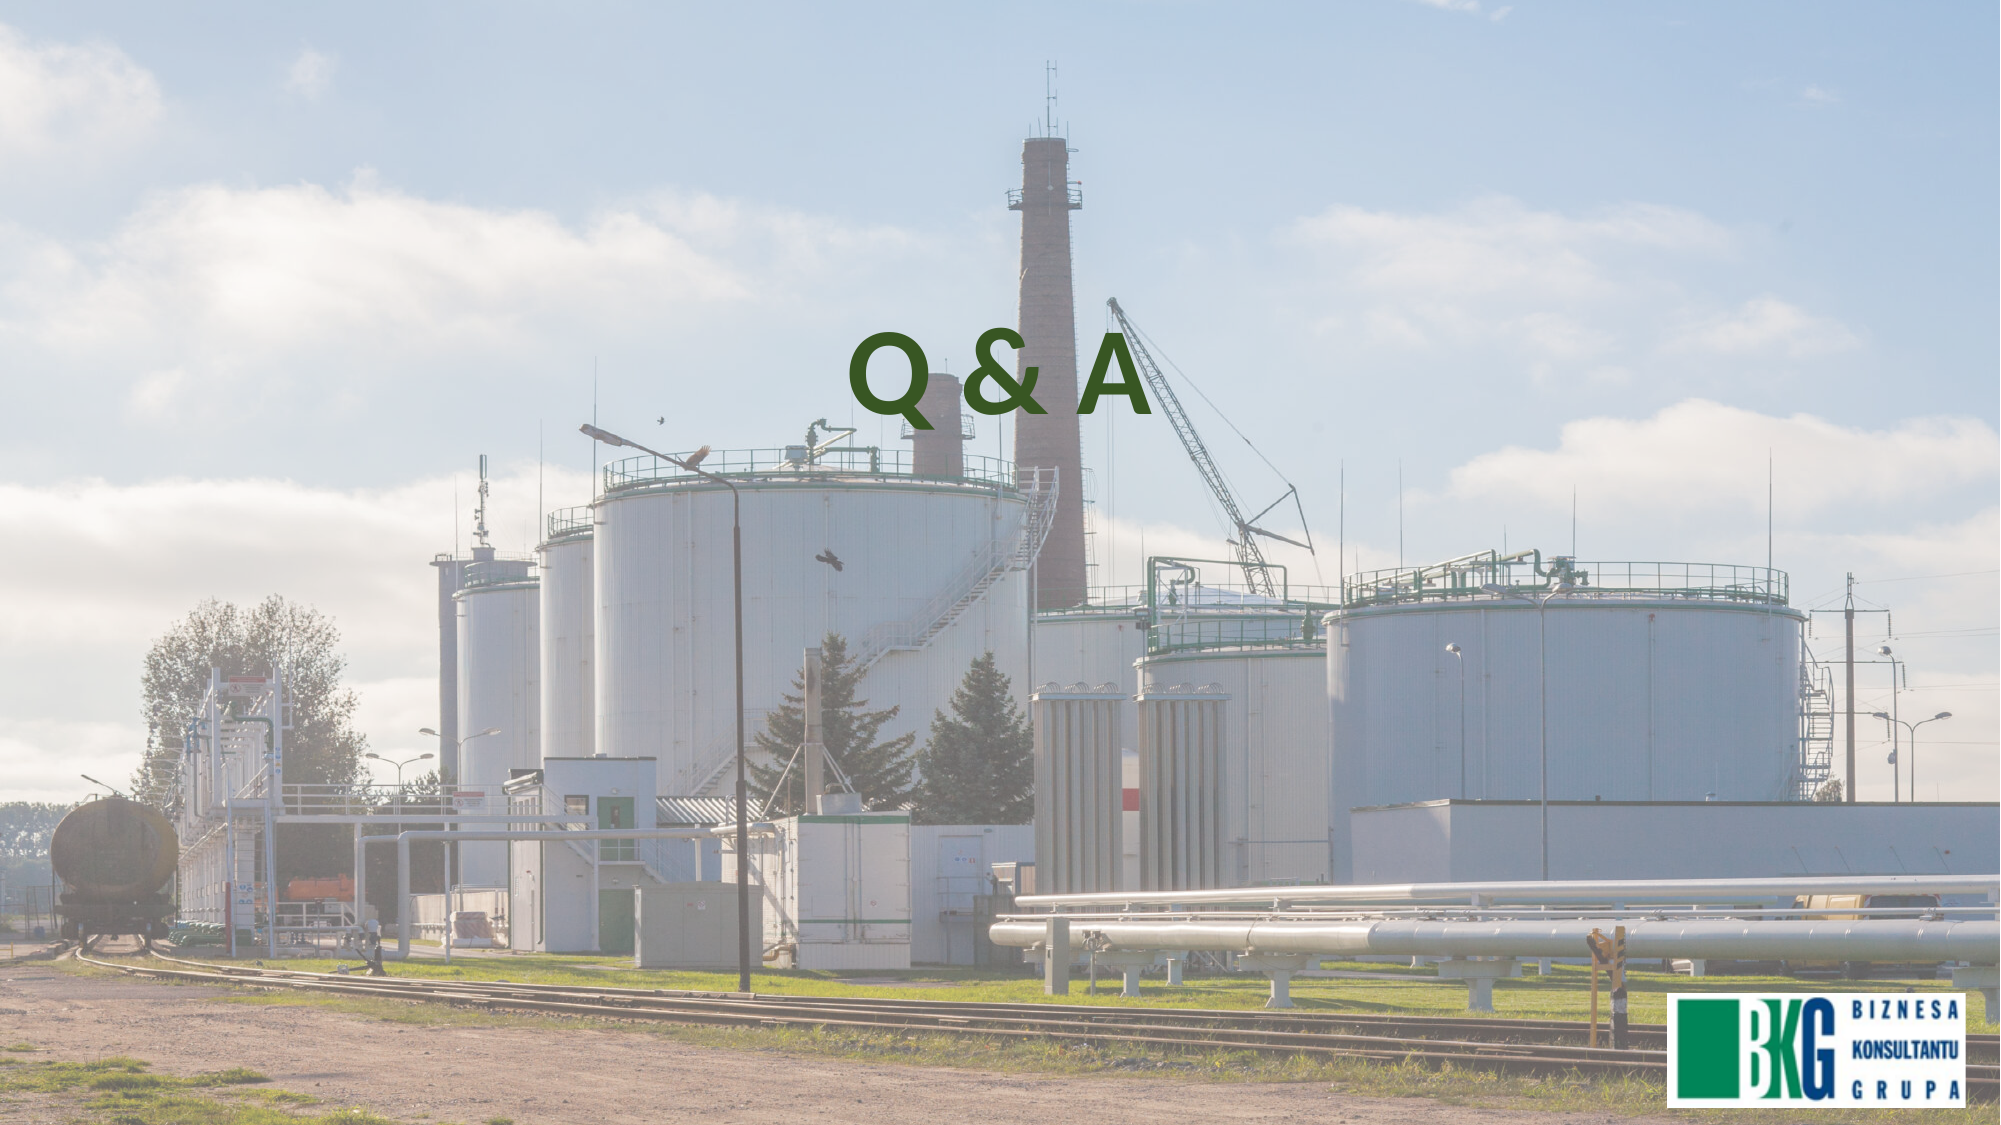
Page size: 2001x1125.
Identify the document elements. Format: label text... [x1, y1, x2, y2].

picture [1667, 993, 1966, 1108]
table_cell -53.1% [0, 0, 2000, 1125]
list Q & A [137, 299, 1863, 1014]
